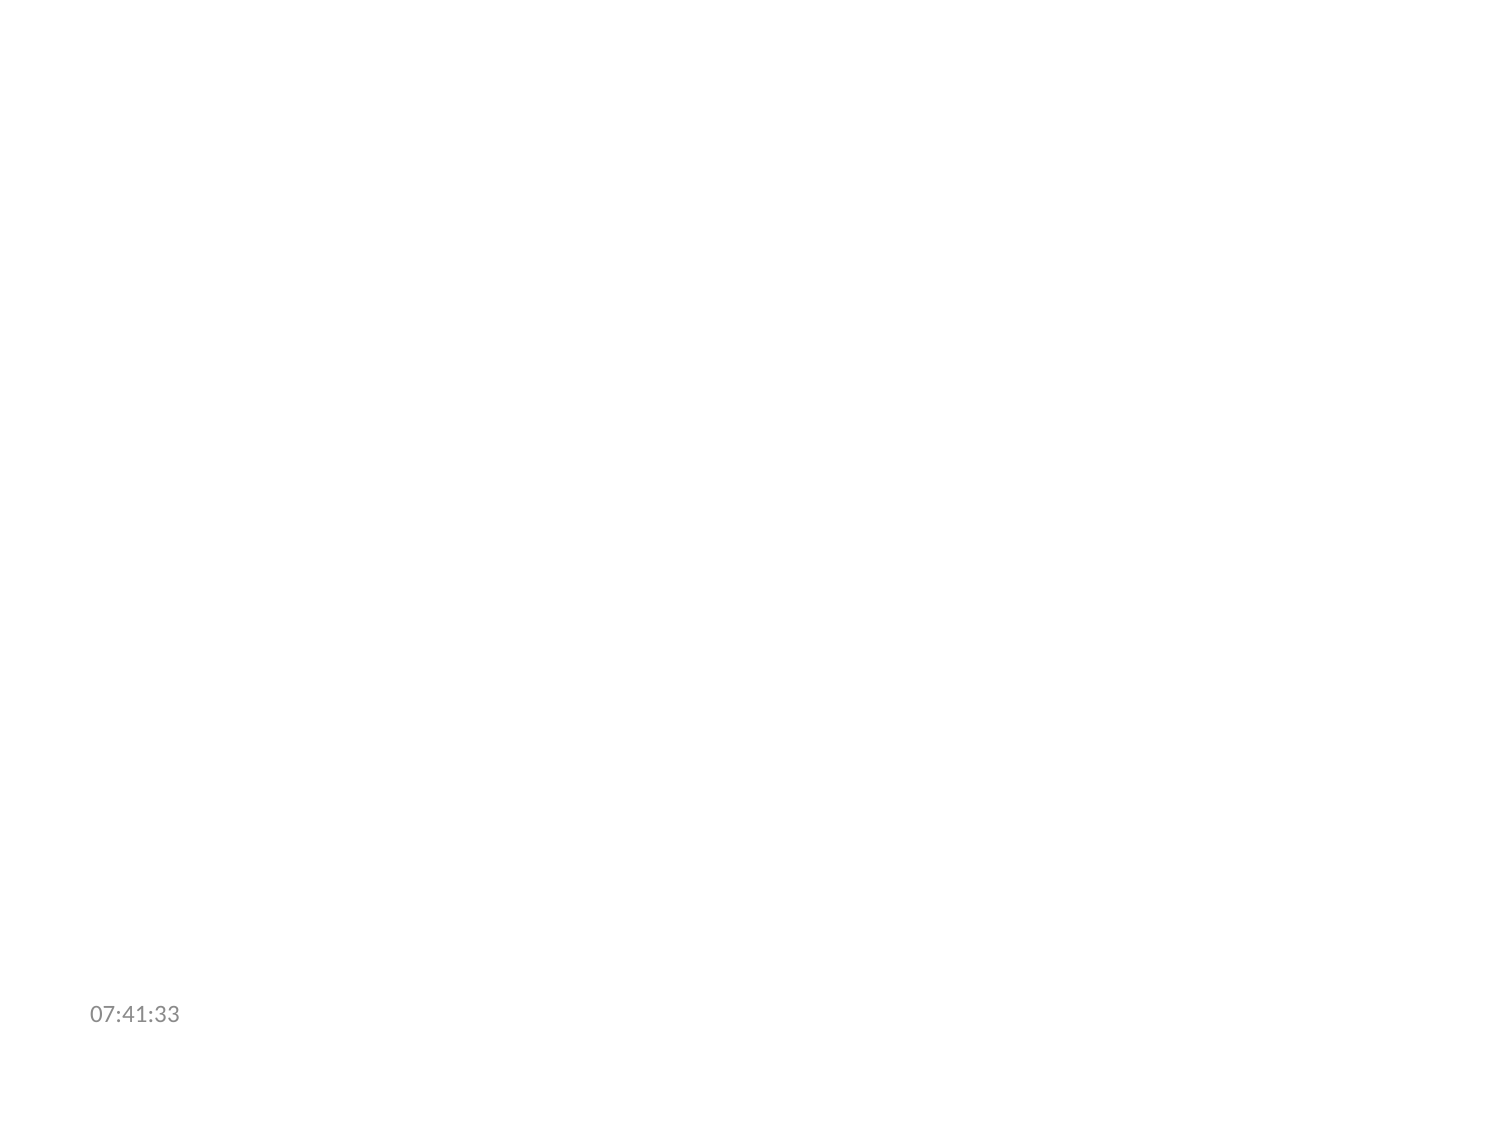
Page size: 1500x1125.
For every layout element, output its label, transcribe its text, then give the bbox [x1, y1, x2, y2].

text_box 15:35:09 [75, 982, 425, 1043]
